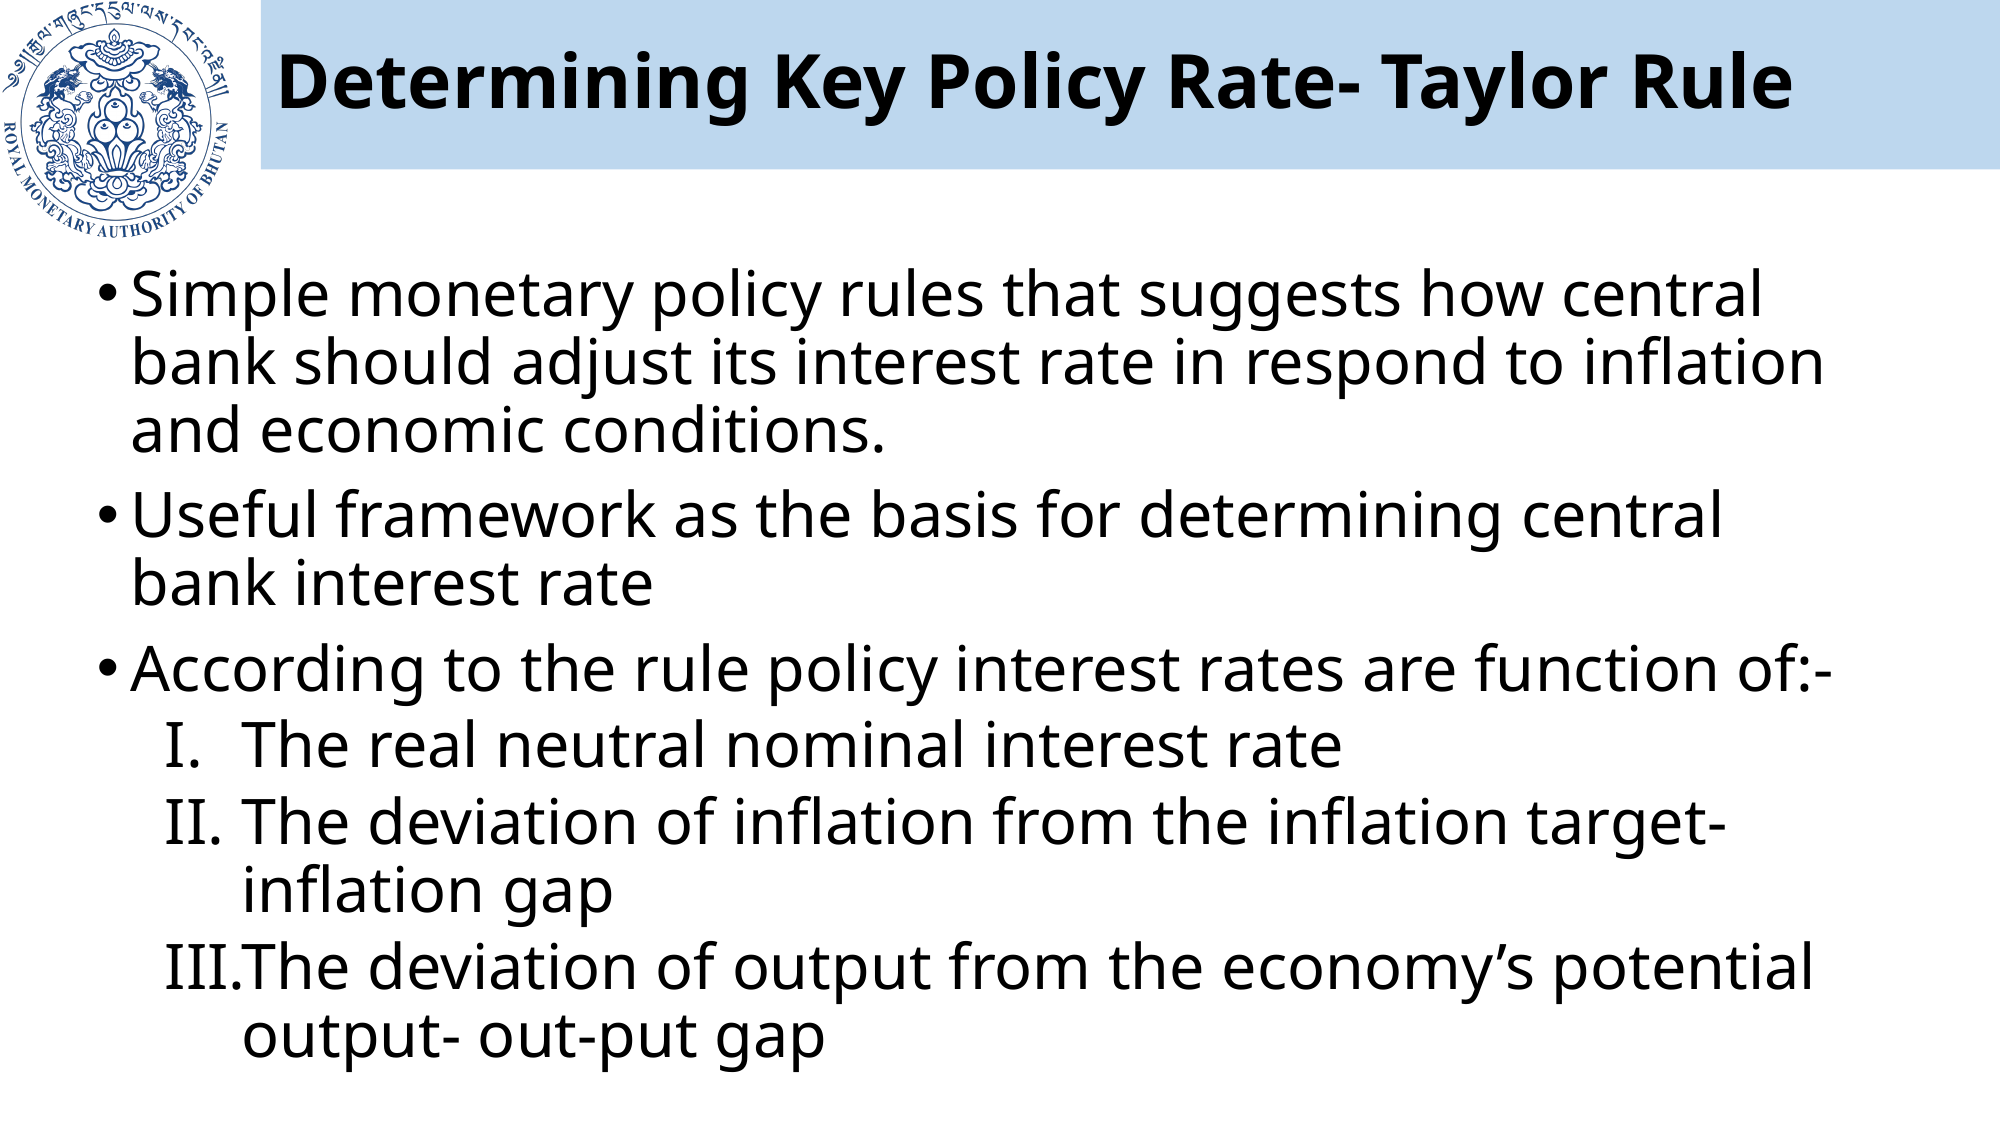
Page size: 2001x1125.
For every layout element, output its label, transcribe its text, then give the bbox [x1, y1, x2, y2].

list Simple monetary policy rules that suggests how central bank should adjust its interest rate in respond to inflation and economic conditions. Useful framework as the basis for determining central bank interest rate According to the rule policy interest rates are function of:- The real neutral nominal interest rate The deviation of inflation from the inflation target- inflation gap The deviation of output from the economy’s potential output- out-put gap [81, 254, 1876, 1095]
title Determining Key Policy Rate- Taylor Rule [260, 0, 2000, 170]
picture [0, 0, 232, 239]
